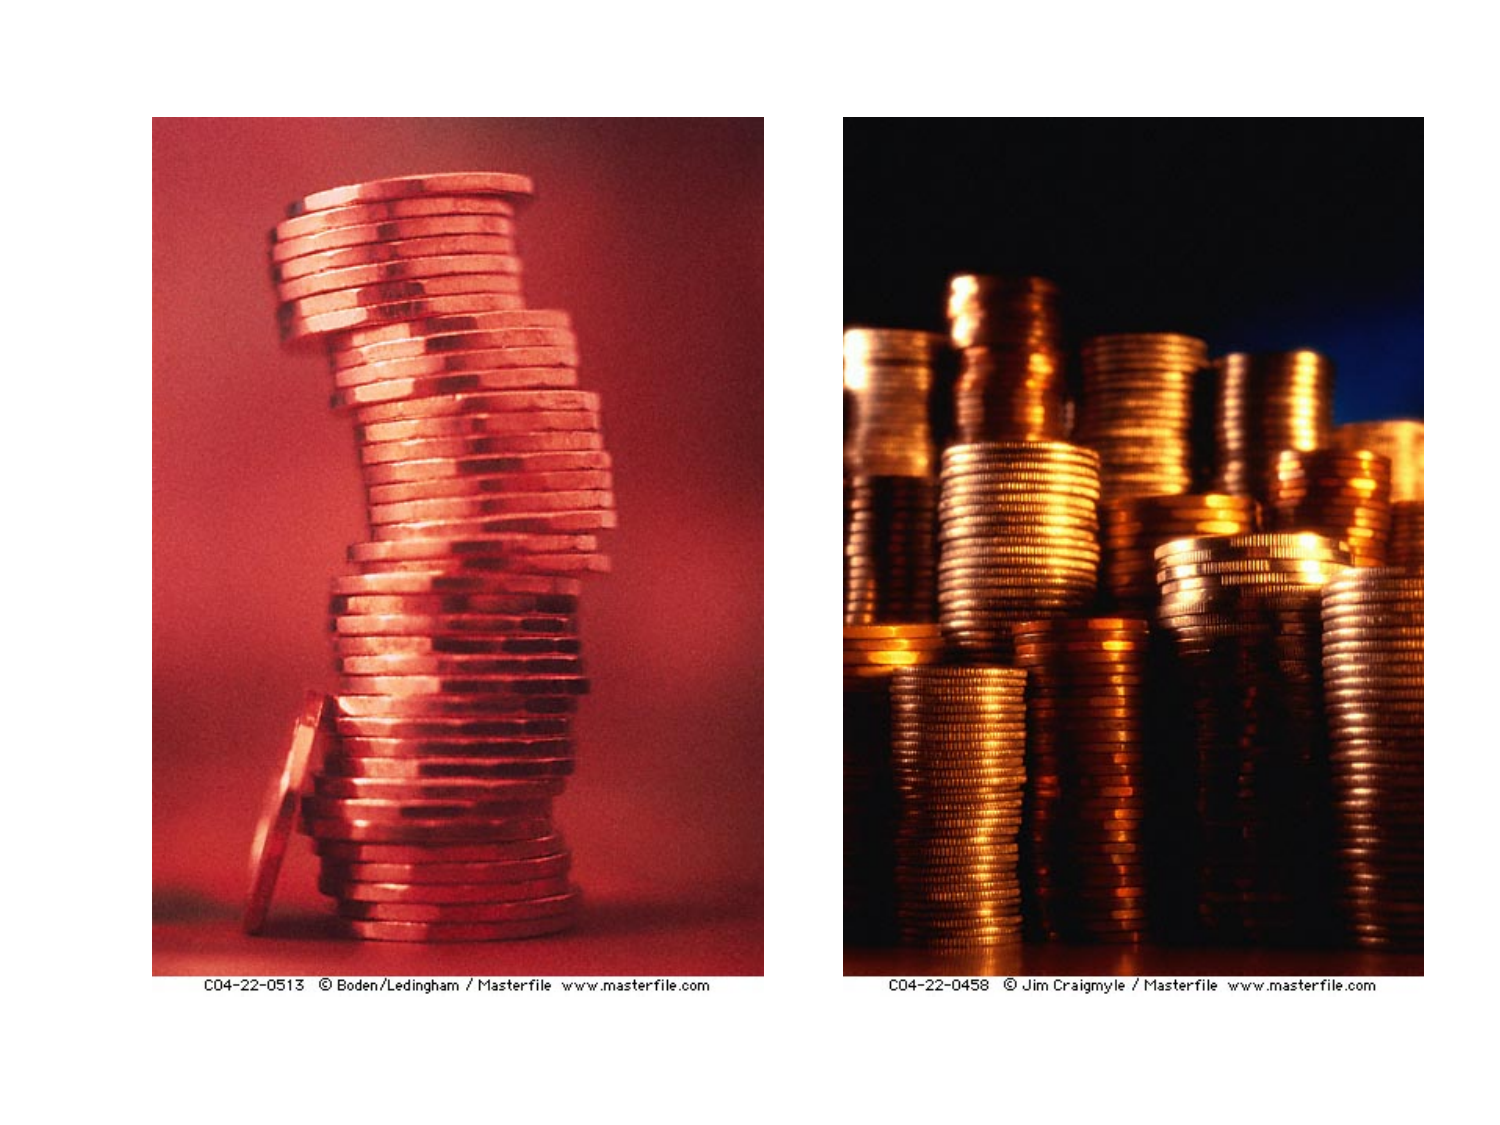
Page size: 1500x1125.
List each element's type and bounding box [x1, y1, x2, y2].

picture [152, 116, 764, 997]
picture [843, 116, 1424, 997]
